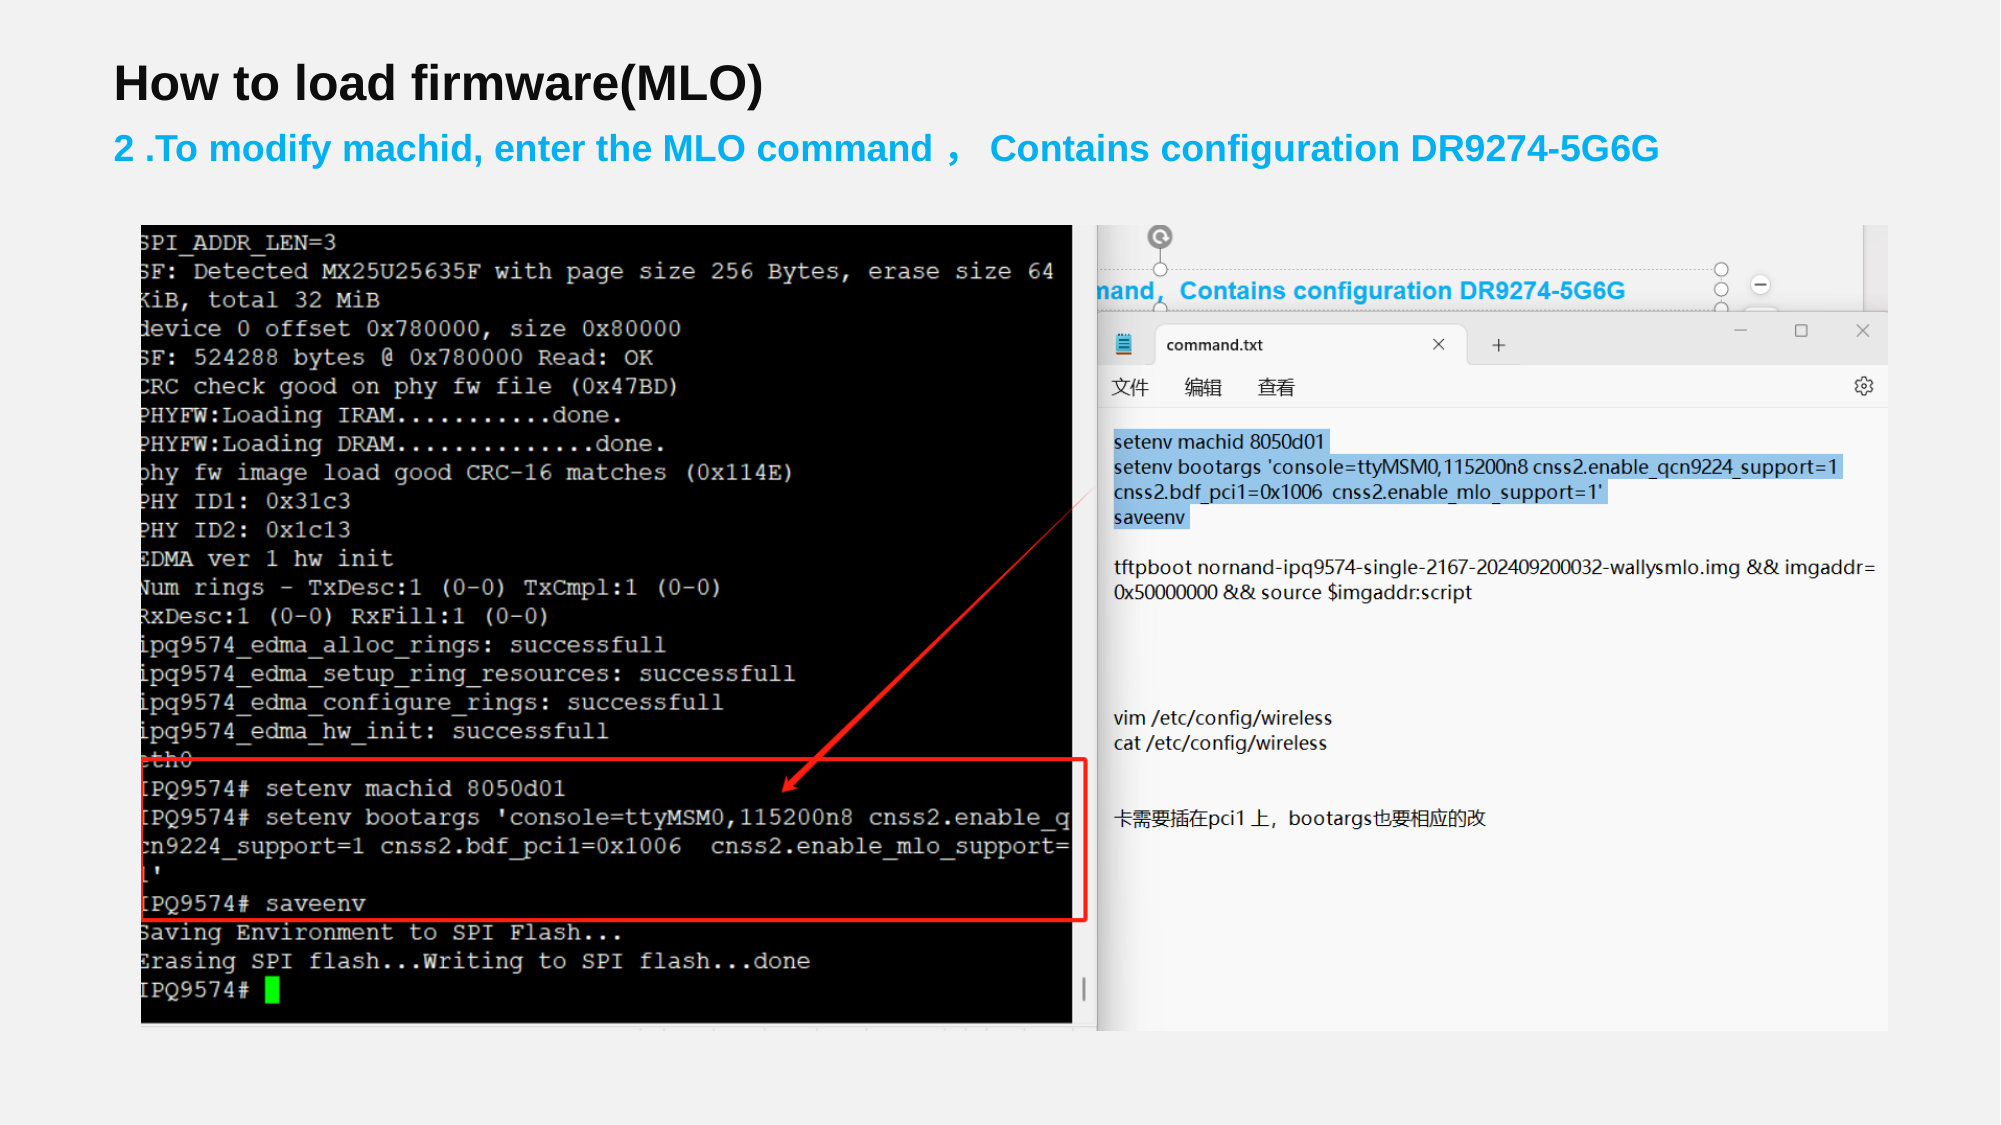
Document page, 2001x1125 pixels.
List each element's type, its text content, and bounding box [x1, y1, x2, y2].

text_box 2 .To modify machid, enter the MLO command，Contains configuration DR9274-5G6G [98, 116, 1787, 176]
picture [141, 225, 1888, 1031]
text_box How to load firmware(MLO) [98, 43, 1127, 116]
